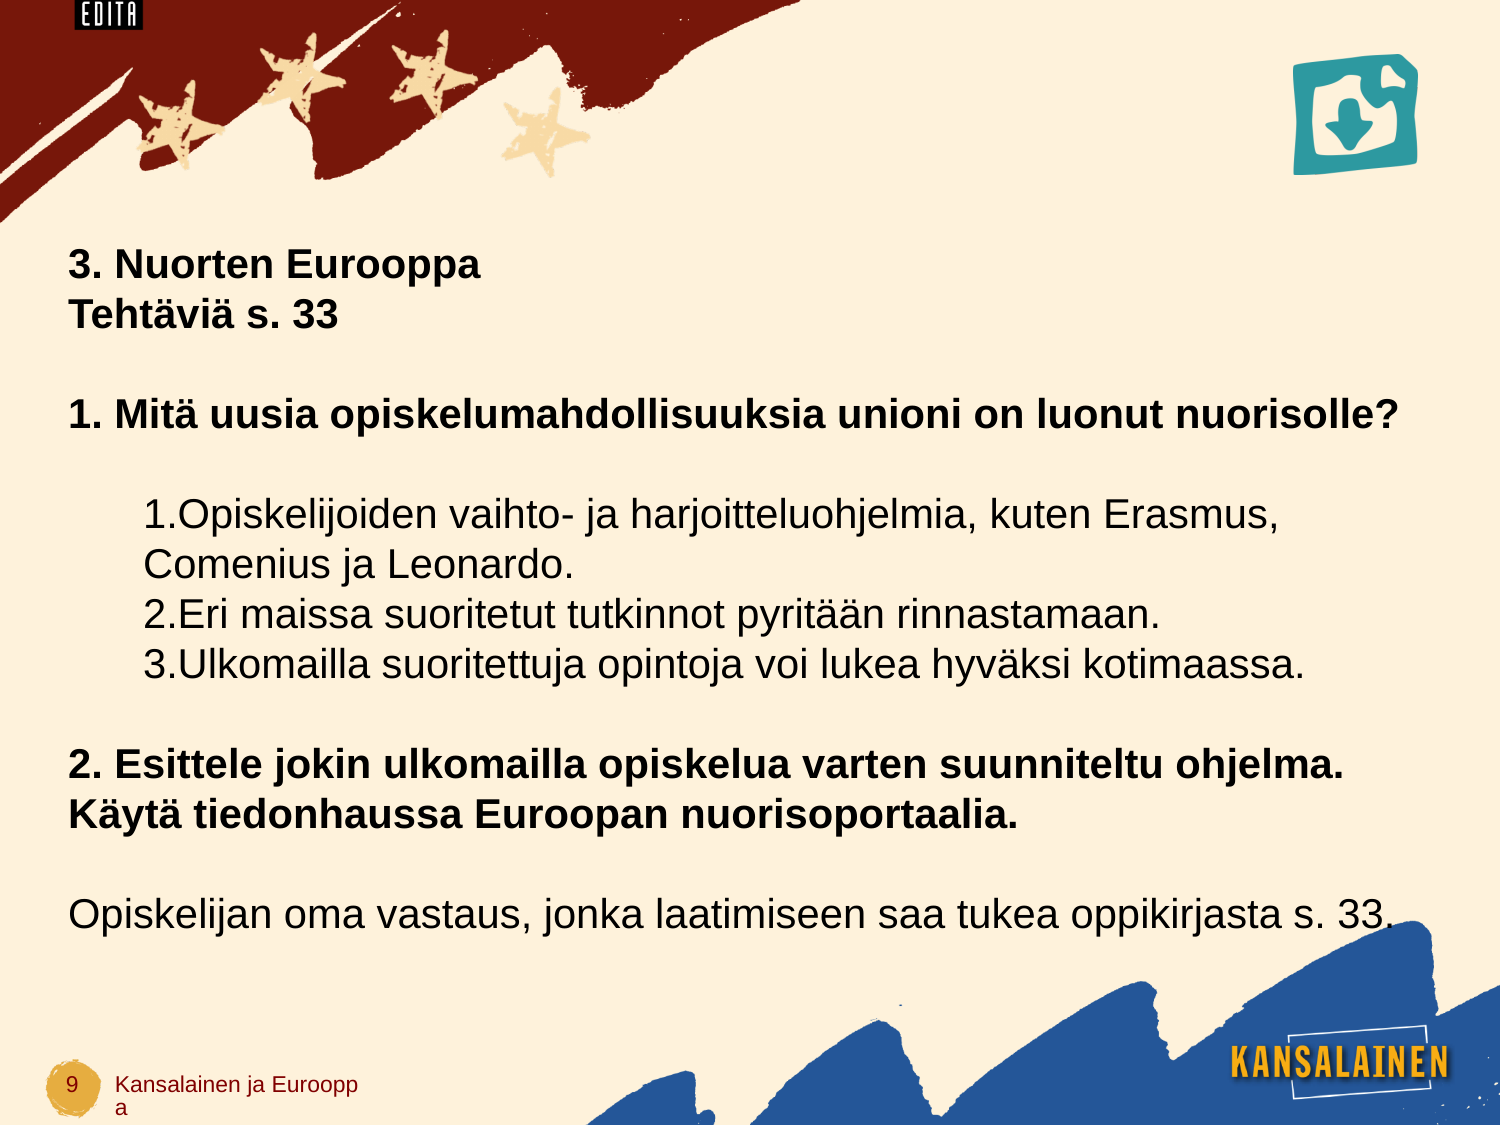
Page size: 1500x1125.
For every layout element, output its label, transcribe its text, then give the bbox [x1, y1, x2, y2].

footer Kansalainen ja Eurooppa [99, 1062, 376, 1125]
slide_number 9 [37, 1062, 99, 1125]
picture [0, 0, 1500, 1125]
text_box 3. Nuorten Eurooppa Tehtäviä s. 33 Mitä uusia opiskelumahdollisuuksia unioni on luonut nuorisolle? Opiskelijoiden vaihto- ja harjoitteluohjelmia, kuten Erasmus, Comenius ja Leonardo. Eri maissa suoritetut tutkinnot pyritään rinnastamaan. Ulkomailla suoritettuja opintoja voi lukea hyväksi kotimaassa. Esittele jokin ulkomailla opiskelua varten suunniteltu ohjelma. Käytä tiedonhaussa Euroopan nuorisoportaalia. Opiskelijan oma vastaus, jonka laatimiseen saa tukea oppikirjasta s. 33. [53, 169, 1459, 945]
